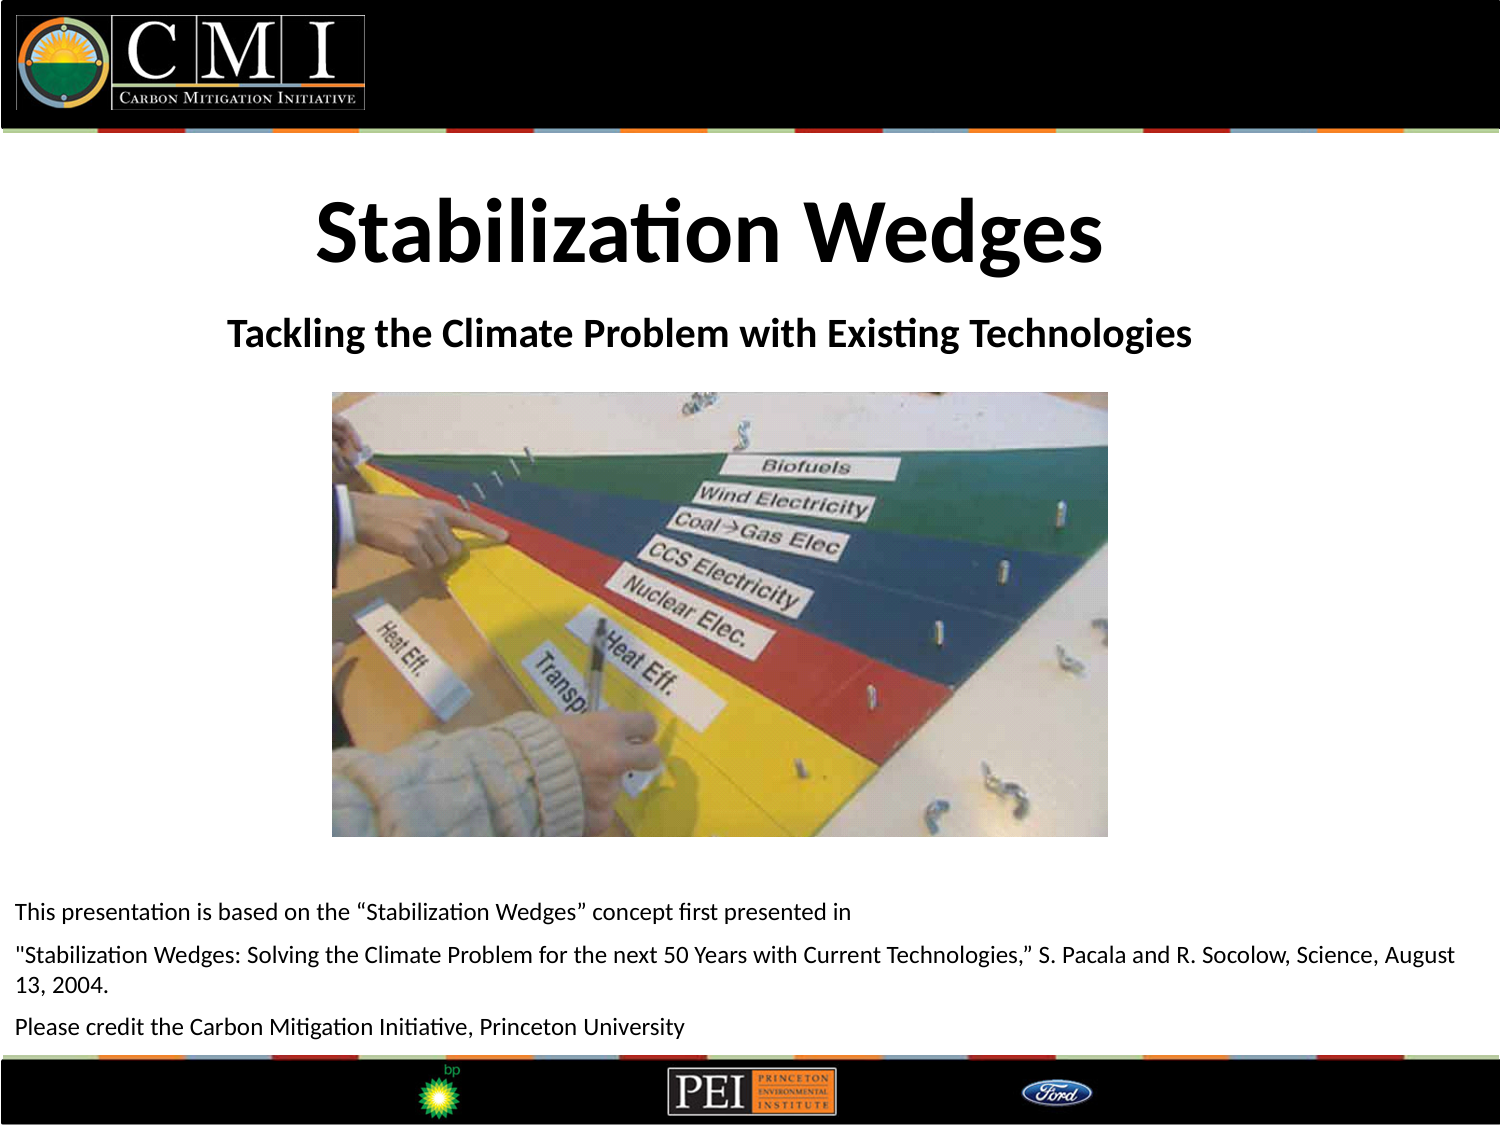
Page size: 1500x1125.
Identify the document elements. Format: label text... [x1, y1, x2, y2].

text_box Stabilization Wedges Tackling the Climate Problem with Existing Technologies [47, 163, 1373, 364]
picture [0, 1048, 1500, 1125]
text_box This presentation is based on the “Stabilization Wedges” concept first presented in "Stabilization Wedges: Solving the Climate Problem for the next 50 Years with Current Technologies,” S. Pacala and R. Socolow, Science, August 13, 2004. Please credit the Carbon Mitigation Initiative, Princeton University [0, 888, 1500, 1048]
picture [0, 0, 1500, 888]
